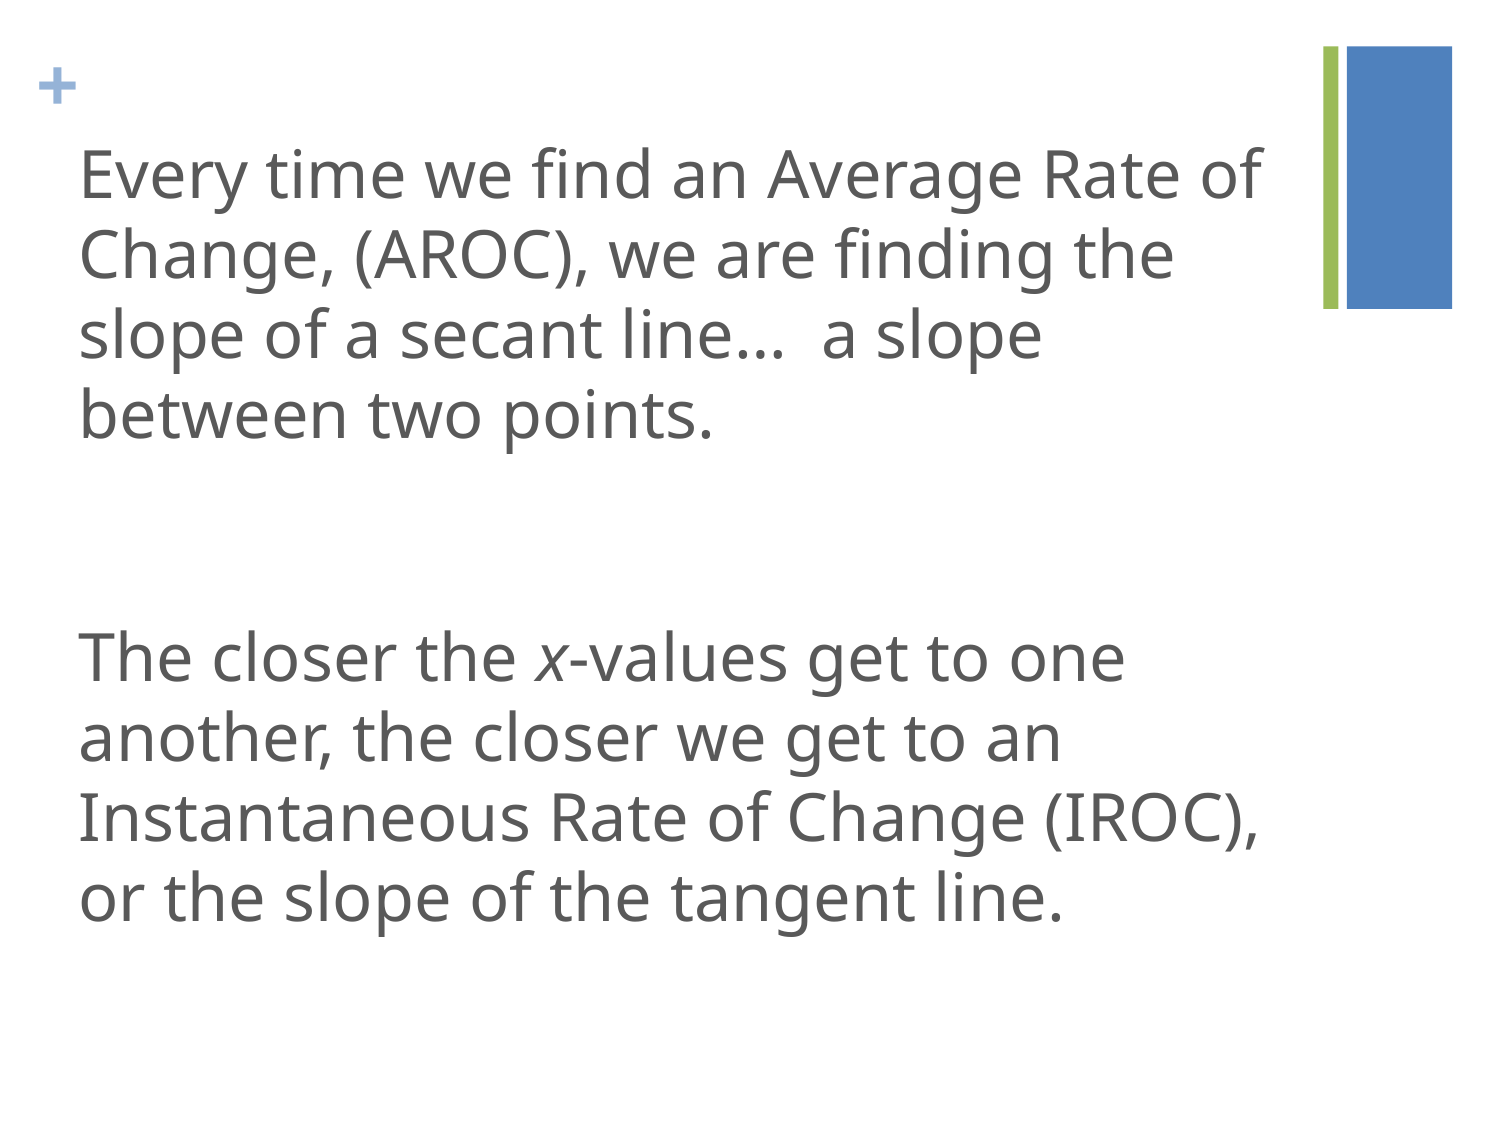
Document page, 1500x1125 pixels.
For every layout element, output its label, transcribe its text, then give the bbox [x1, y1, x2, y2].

list Every time we find an Average Rate of Change, (AROC), we are finding the slope of a secant line… a slope between two points. The closer the x-values get to one another, the closer we get to an Instantaneous Rate of Change (IROC), or the slope of the tangent line. [63, 124, 1304, 805]
